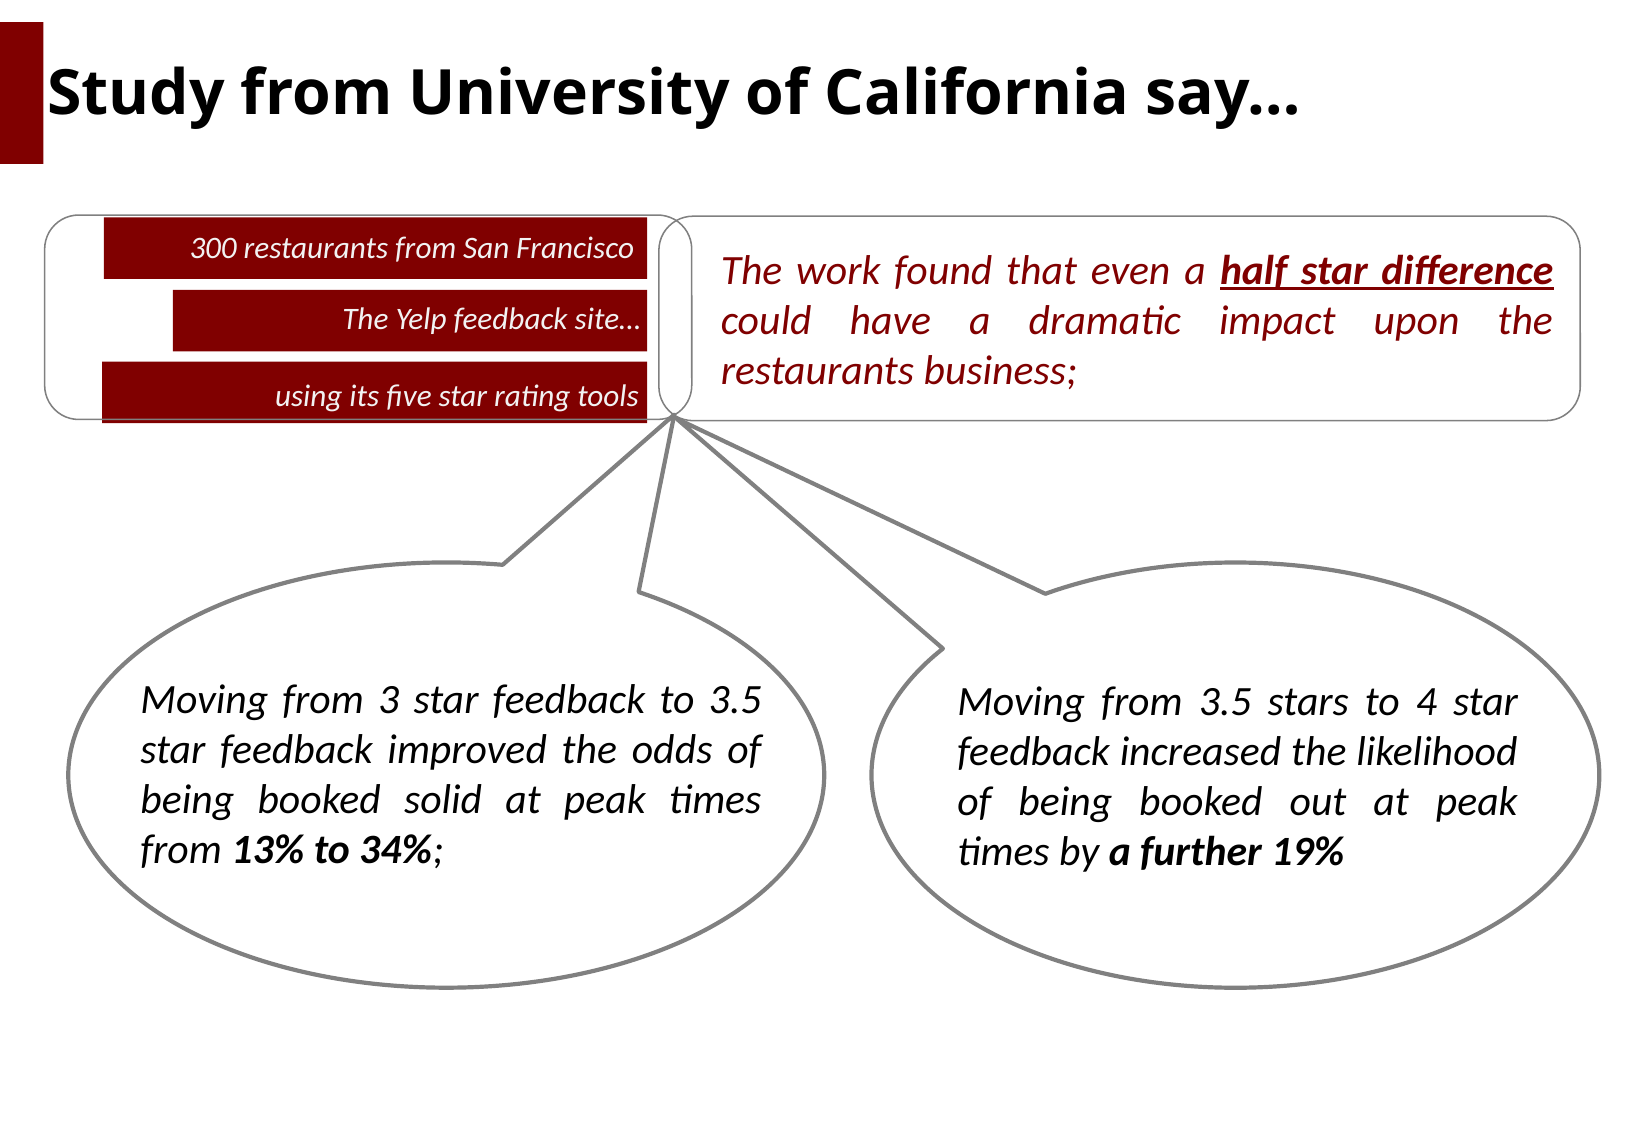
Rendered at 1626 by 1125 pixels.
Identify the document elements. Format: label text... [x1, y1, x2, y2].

title Study from University of California say… [32, 19, 1581, 161]
text_box [42, 212, 694, 422]
text_box Moving from 3.5 stars to 4 star feedback increased the likelihood of being booked out at peak times by a further 19% [942, 666, 1534, 882]
text_box Moving from 3 star feedback to 3.5 star feedback improved the odds of being booked solid at peak times from 13% to 34%; [125, 664, 777, 880]
text_box [677, 214, 1583, 423]
text_box [674, 416, 1602, 990]
text_box [66, 412, 827, 990]
